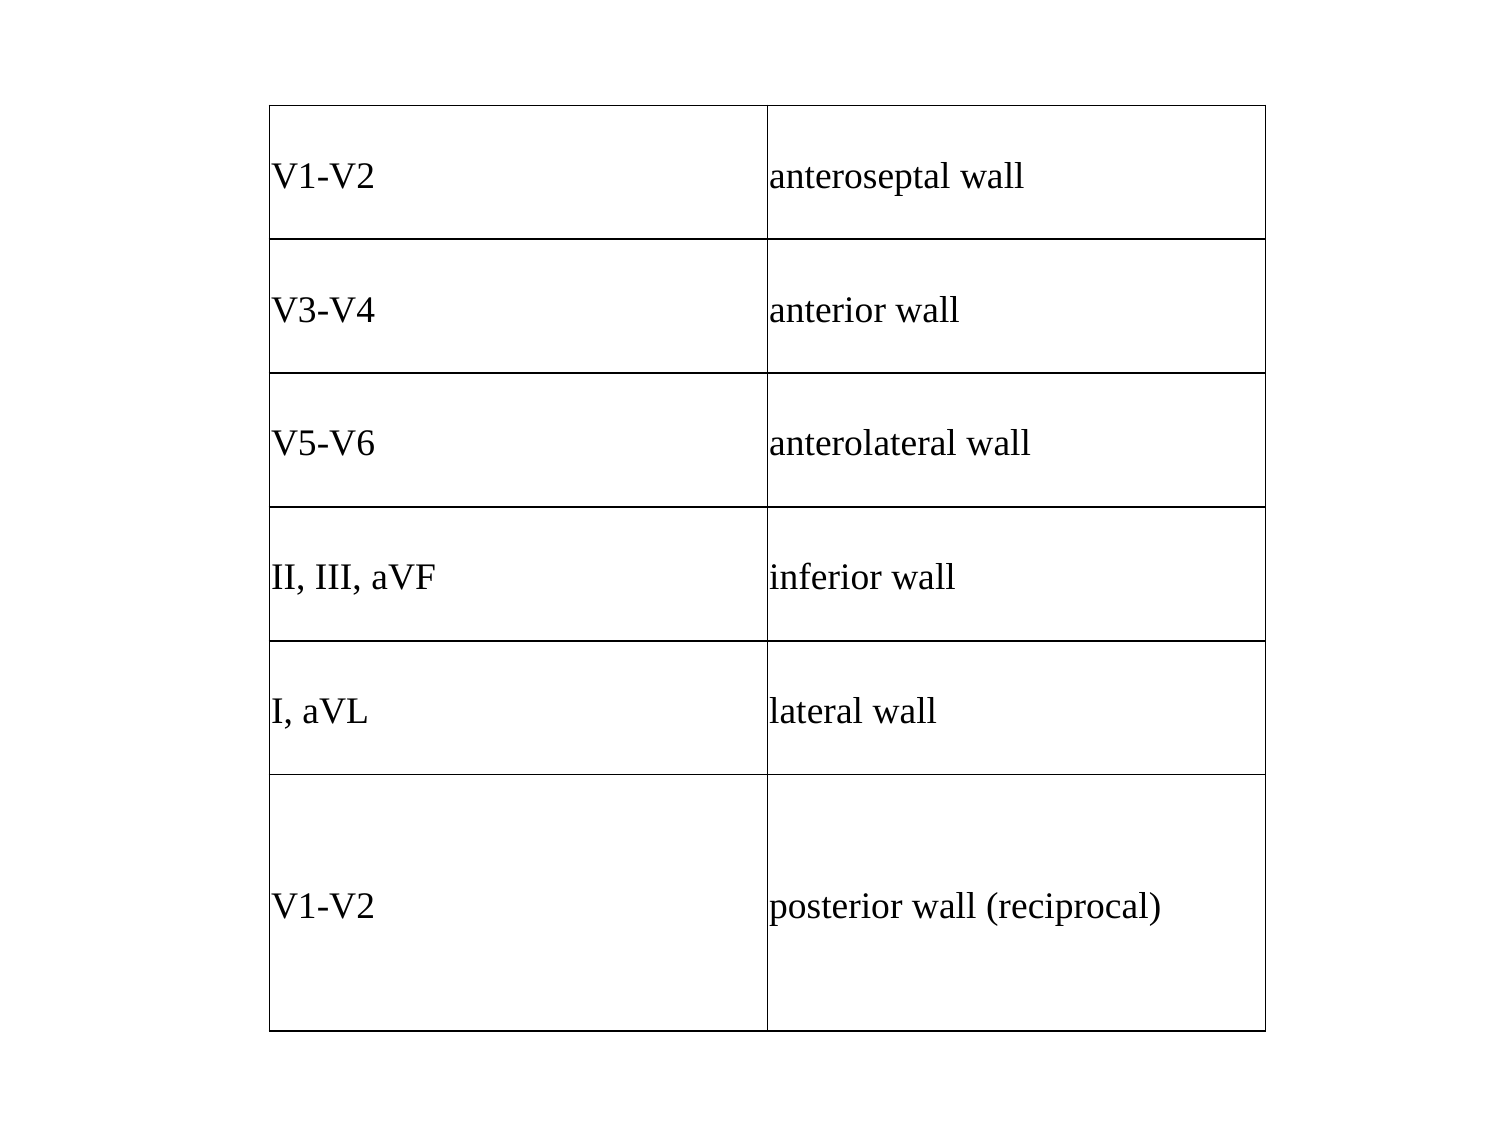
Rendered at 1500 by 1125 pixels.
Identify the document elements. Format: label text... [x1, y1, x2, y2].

table_cell inferior wall [768, 508, 1265, 640]
table_header anteroseptal wall [768, 106, 1265, 238]
table_cell anterior wall [768, 240, 1265, 372]
table_header V1-V2 [270, 106, 767, 238]
table_cell lateral wall [768, 642, 1265, 774]
table_cell I, aVL [270, 642, 767, 774]
table_cell II, III, aVF [270, 508, 767, 640]
table_cell posterior wall (reciprocal) [768, 775, 1265, 1030]
table_cell anterolateral wall [768, 374, 1265, 506]
table_cell V3-V4 [270, 240, 767, 372]
table_cell V1-V2 [270, 775, 767, 1030]
table_cell V5-V6 [270, 374, 767, 506]
